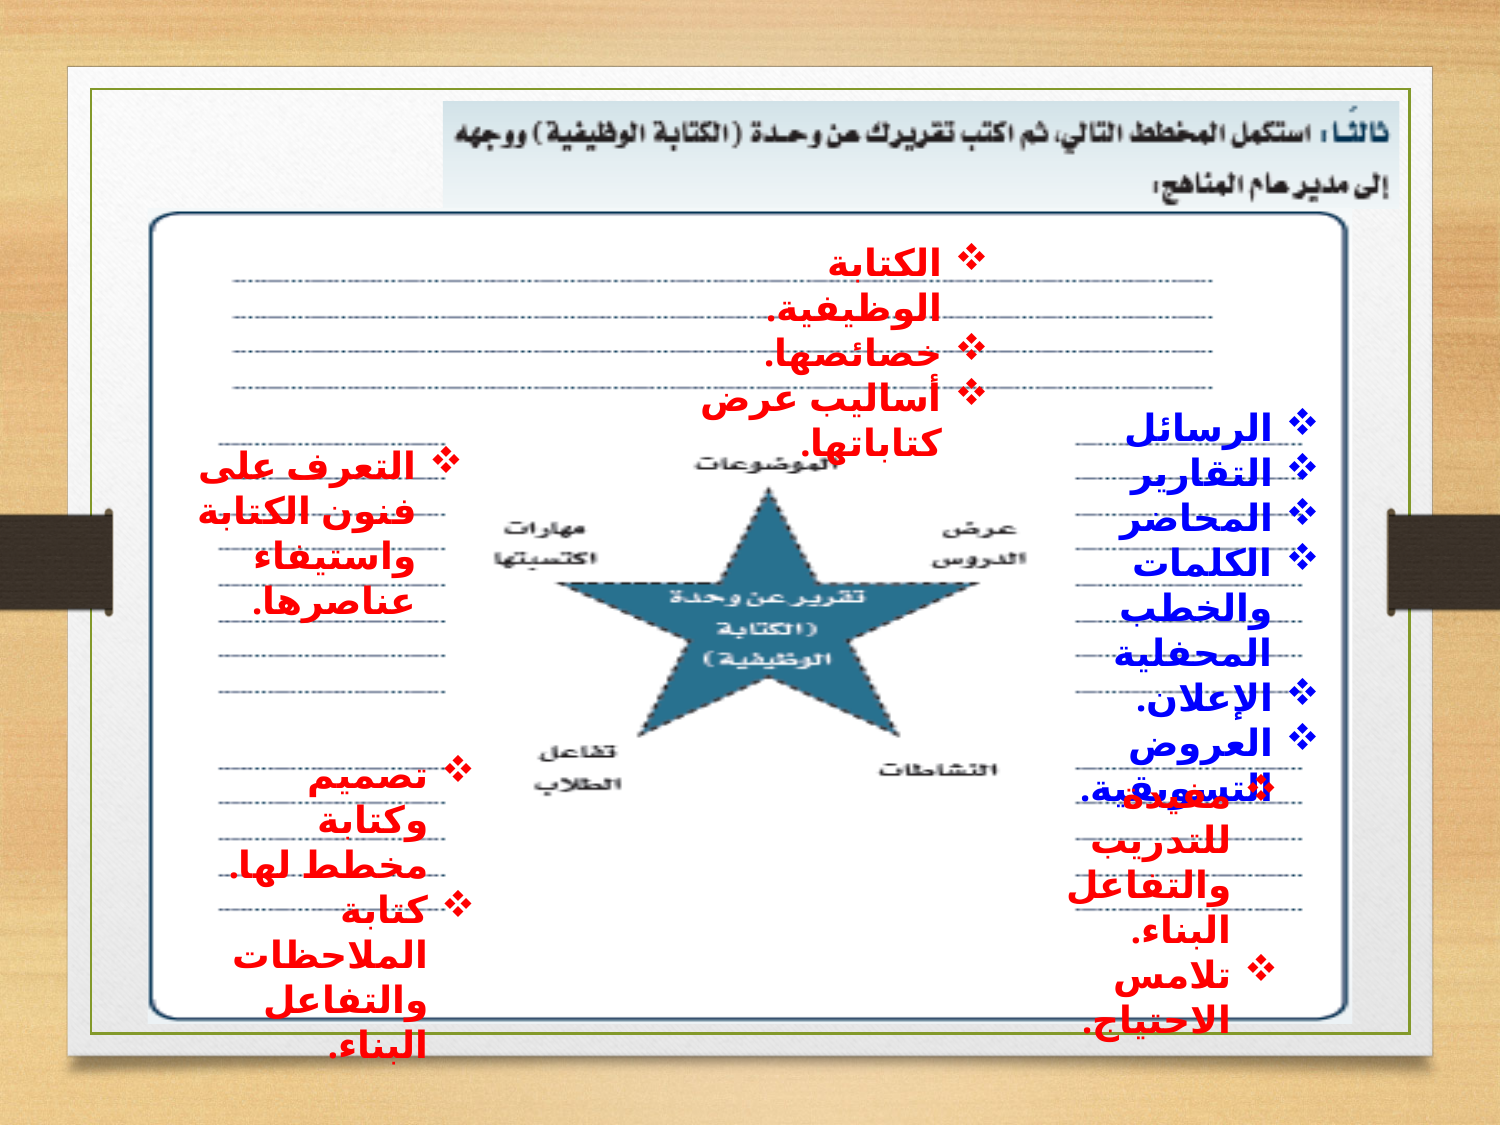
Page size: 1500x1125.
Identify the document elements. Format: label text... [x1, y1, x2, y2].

text_box مفيدة للتدريب والتفاعل البناء. تلامس الاحتياج. [986, 1024, 1294, 1048]
picture [0, 0, 1500, 1125]
text_box تصميم وكتابة مخطط لها. كتابة الملاحظات والتفاعل البناء. [183, 1024, 491, 1074]
text_box التعرف على فنون الكتابة واستيفاء عناصرها. [141, 434, 147, 630]
